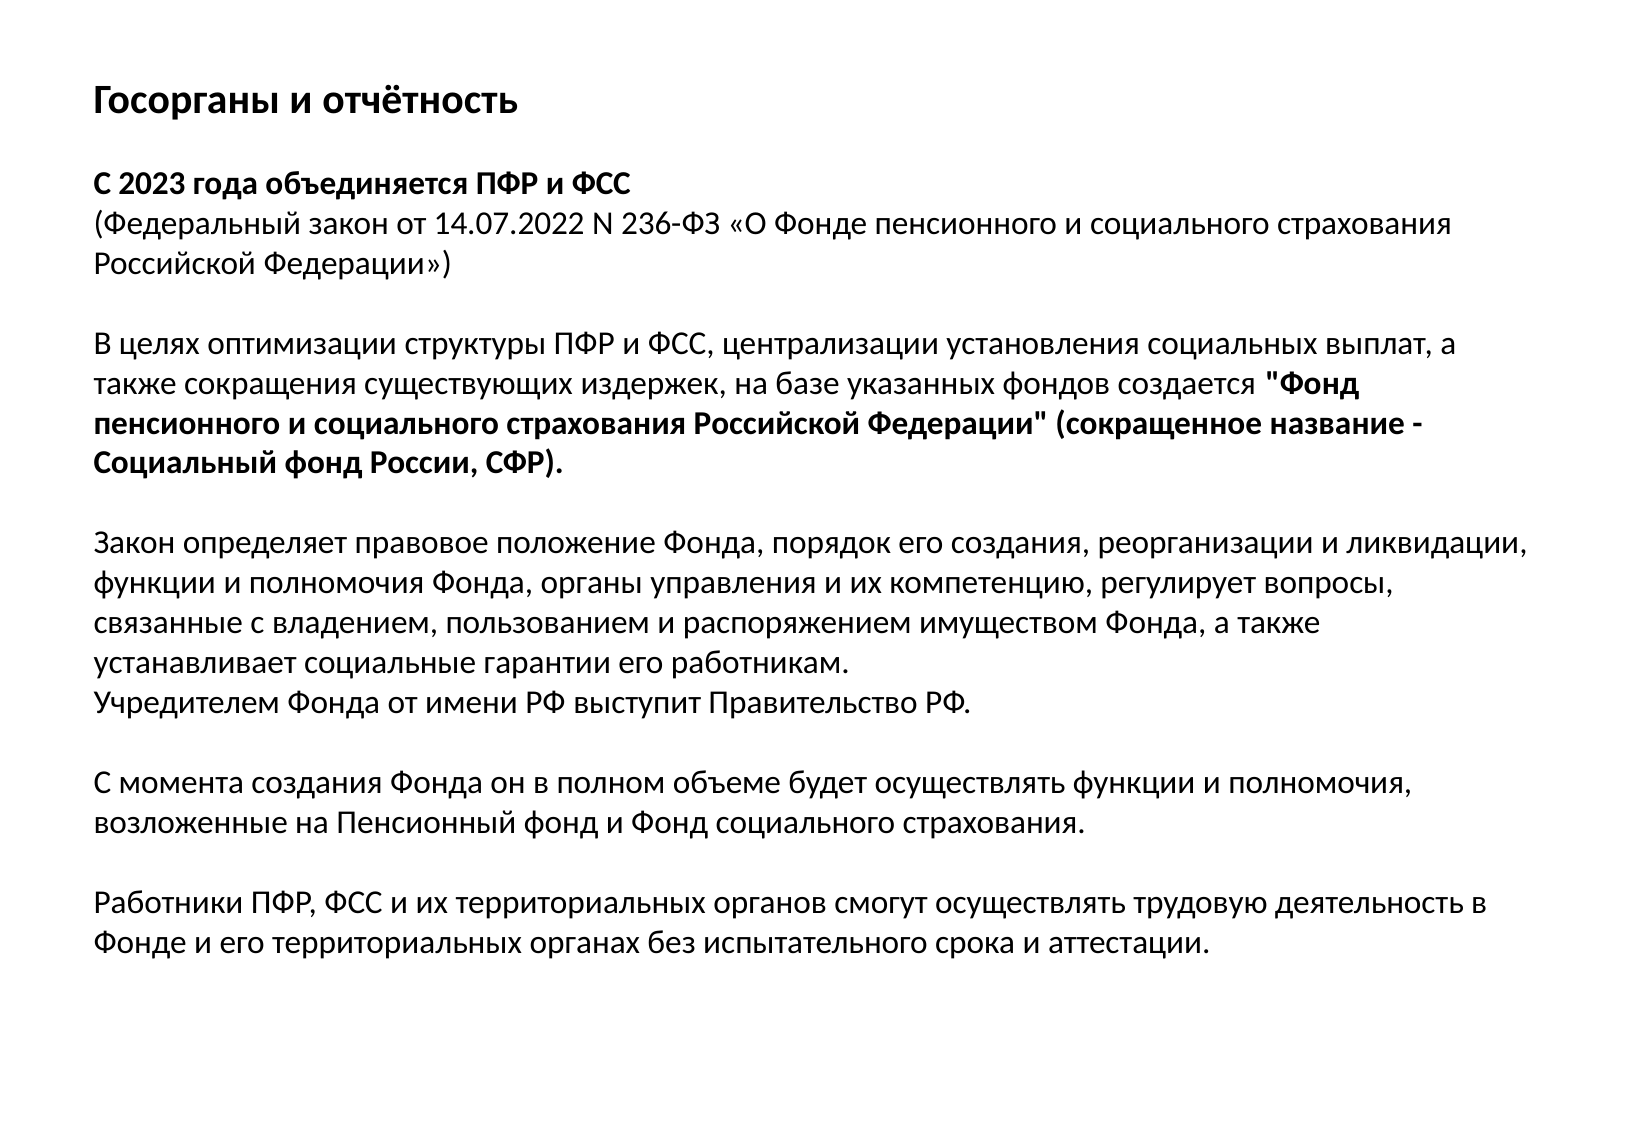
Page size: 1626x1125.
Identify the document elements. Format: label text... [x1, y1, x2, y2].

list Госорганы и отчётность С 2023 года объединяется ПФР и ФСС (Федеральный закон от 14.07.2022 N 236-ФЗ «О Фонде пенсионного и социального страхования Российской Федерации») В целях оптимизации структуры ПФР и ФСС, централизации установления социальных выплат, а также сокращения существующих издержек, на базе указанных фондов создается "Фонд пенсионного и социального страхования Российской Федерации" (сокращенное название - Социальный фонд России, СФР). Закон определяет правовое положение Фонда, порядок его создания, реорганизации и ликвидации, функции и полномочия Фонда, органы управления и их компетенцию, регулирует вопросы, связанные с владением, пользованием и распоряжением имуществом Фонда, а также устанавливает социальные гарантии его работникам. Учредителем Фонда от имени РФ выступит Правительство РФ. С момента создания Фонда он в полном объеме будет осуществлять функции и полномочия, возложенные на Пенсионный фонд и Фонд социального страхования. Работники ПФР, ФСС и их территориальных органов смогут осуществлять трудовую деятельность в Фонде и его территориальных органах без испытательного срока и аттестации. [77, 63, 1548, 919]
